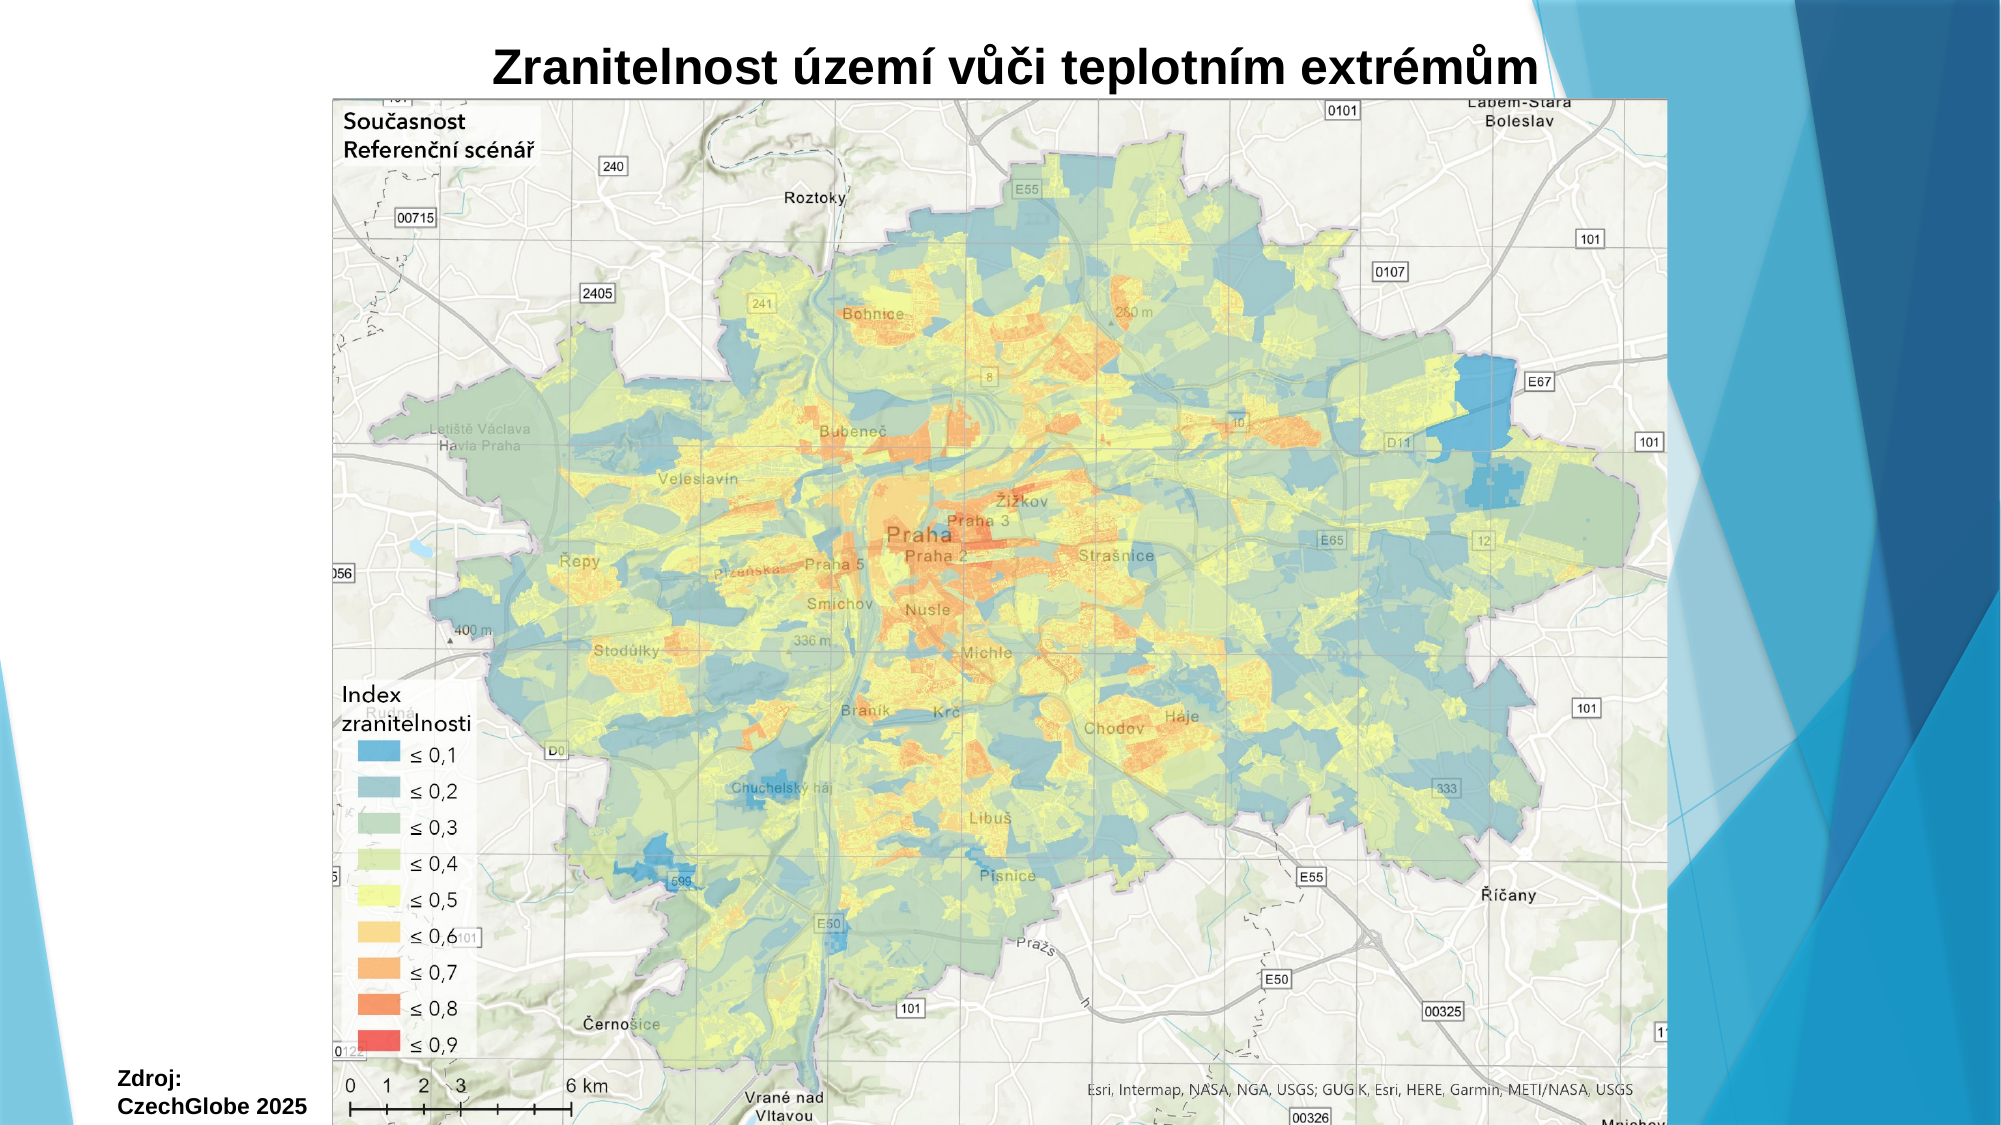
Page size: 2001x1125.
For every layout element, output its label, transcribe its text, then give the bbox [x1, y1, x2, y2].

title Zranitelnost území vůči teplotním extrémům [48, 26, 1986, 133]
text_box Zdroj: CzechGlobe 2025 [102, 1056, 327, 1105]
picture [332, 97, 1668, 1125]
